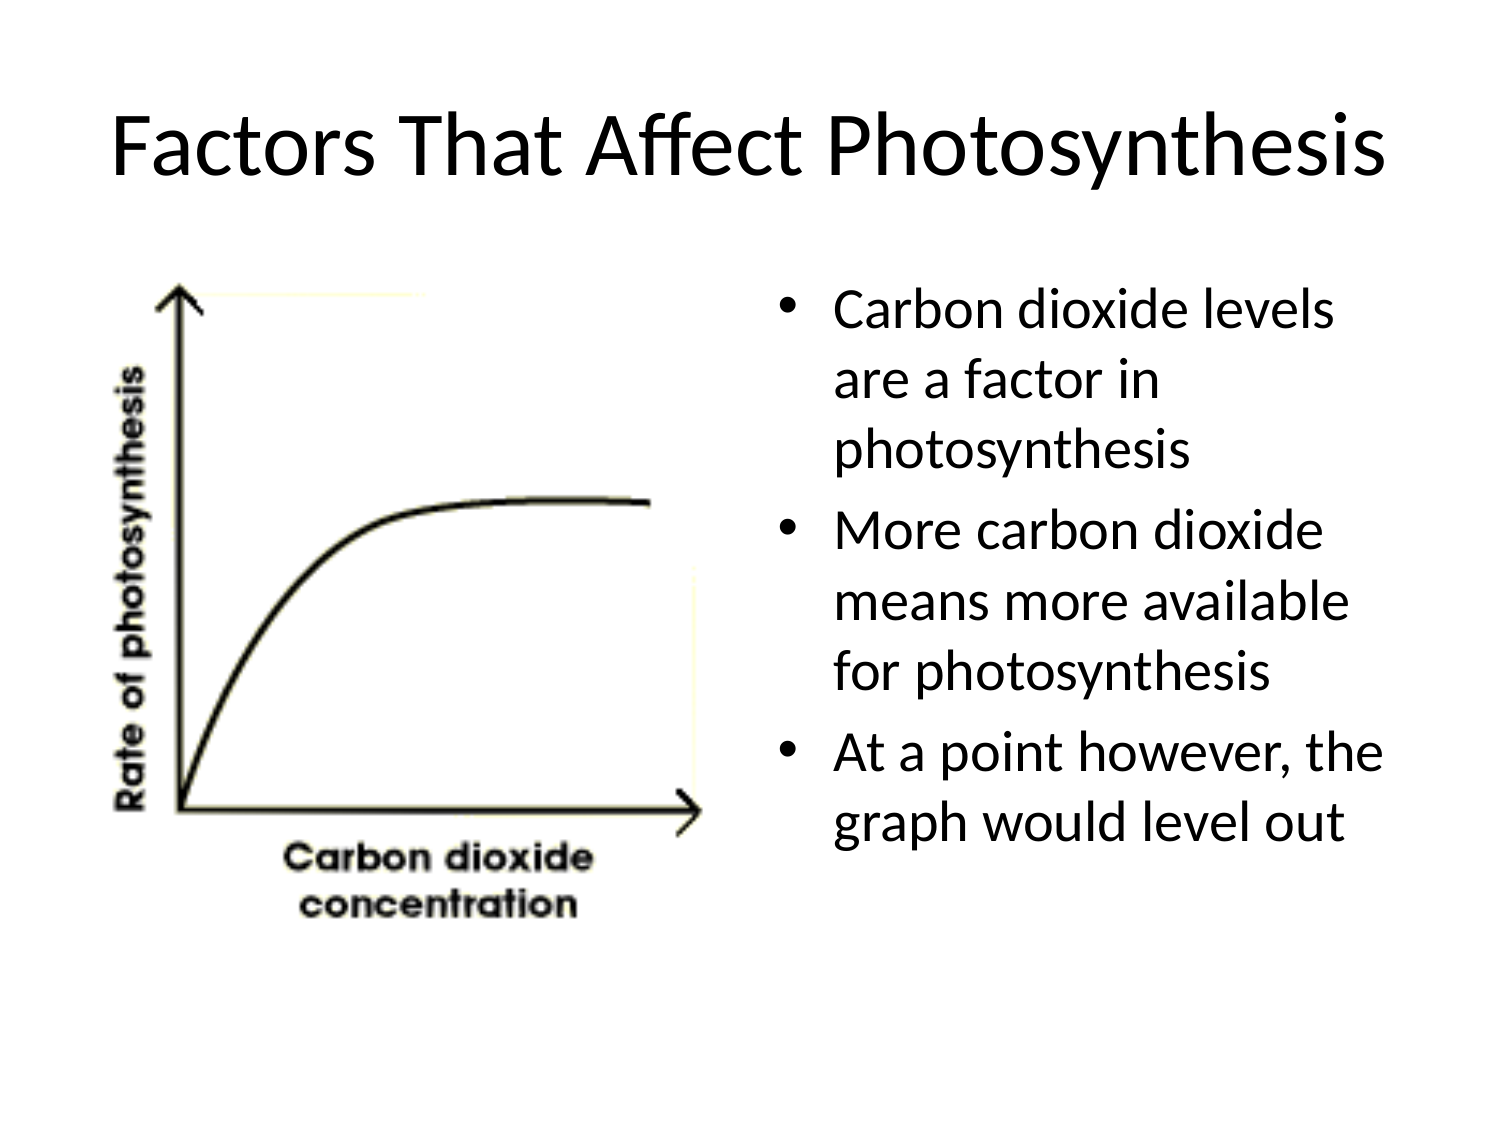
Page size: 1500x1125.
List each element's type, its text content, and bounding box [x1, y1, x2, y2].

picture [49, 262, 777, 938]
title Factors That Affect Photosynthesis [75, 45, 1425, 233]
list Carbon dioxide levels are a factor in photosynthesis More carbon dioxide means more available for photosynthesis At a point however, the graph would level out [762, 262, 1425, 1005]
